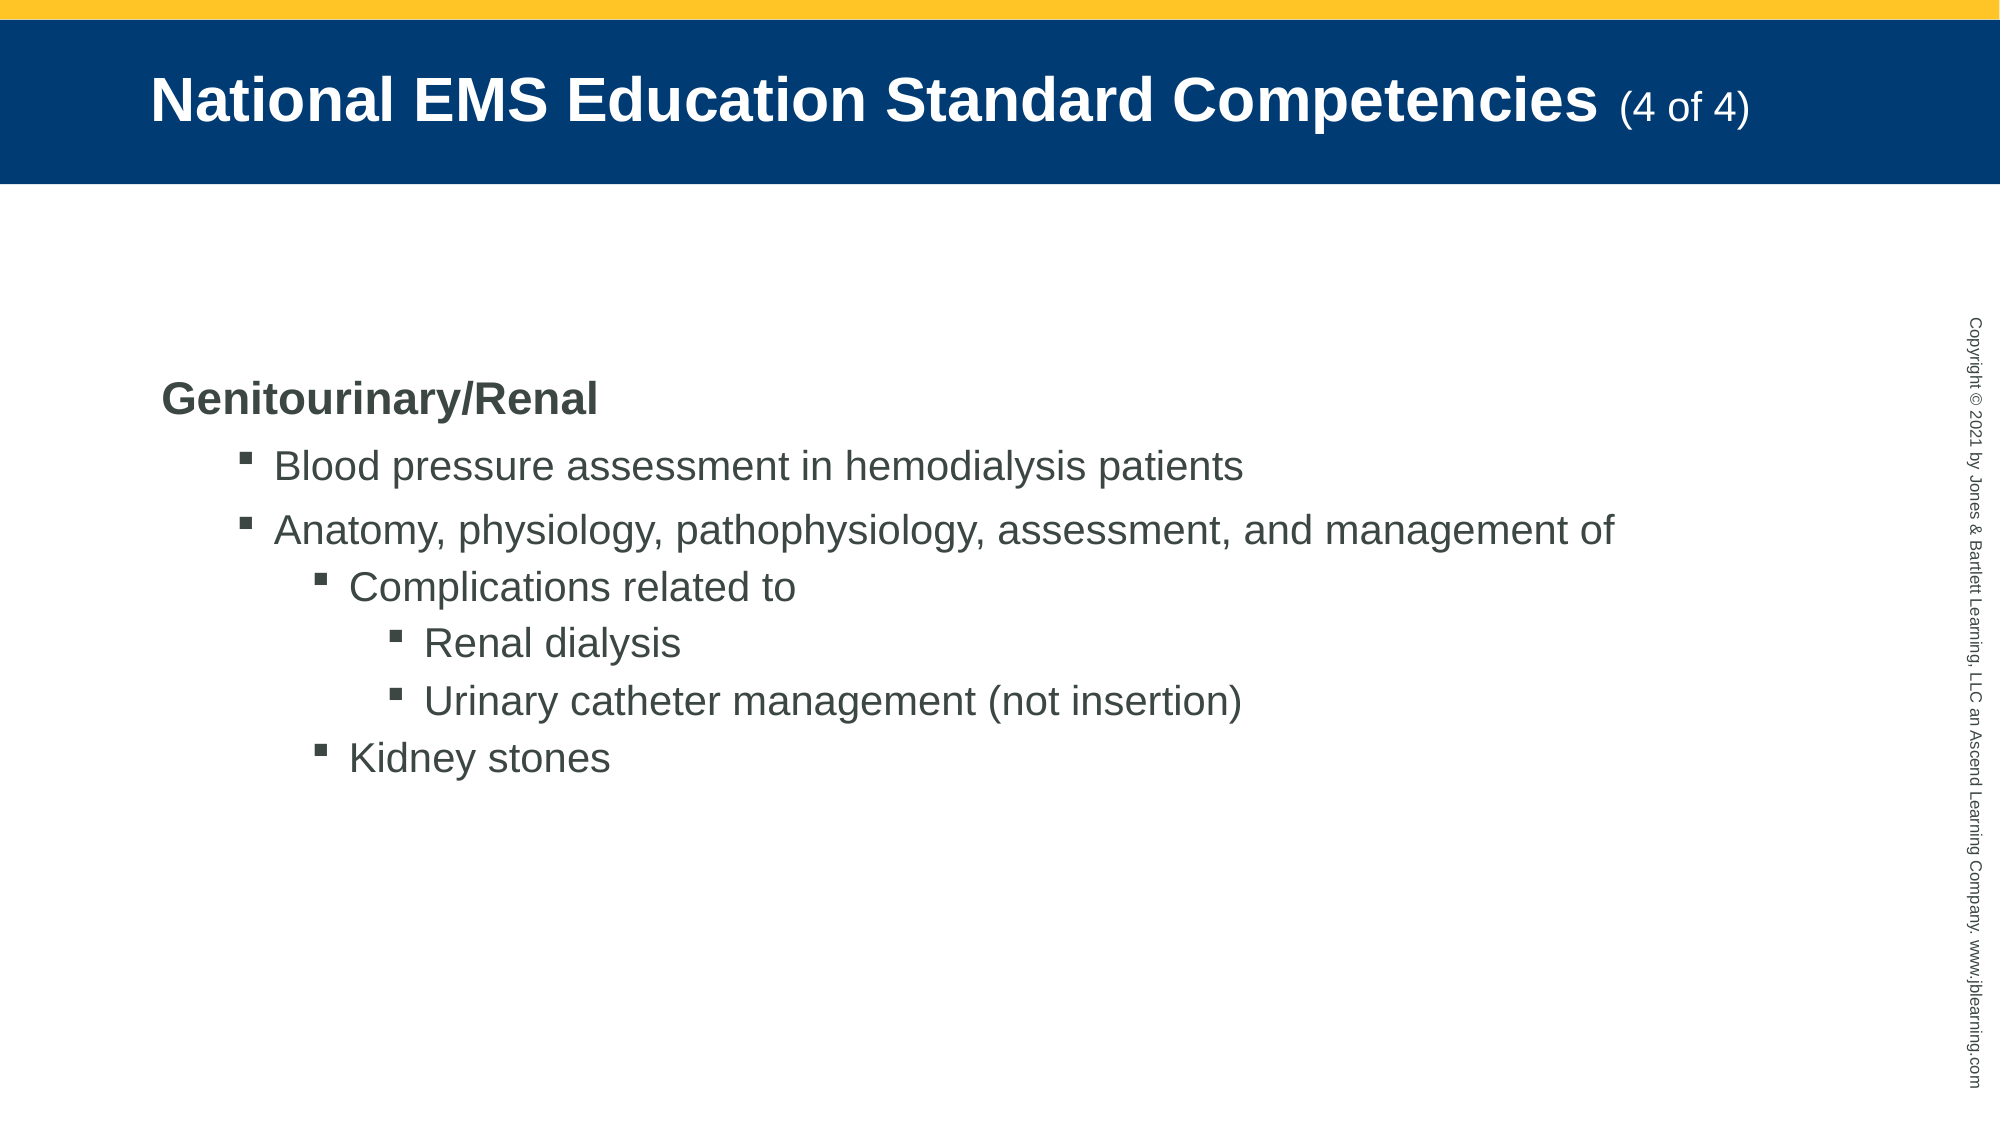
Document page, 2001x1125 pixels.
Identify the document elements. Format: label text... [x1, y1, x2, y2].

list Genitourinary/Renal Blood pressure assessment in hemodialysis patients Anatomy, physiology, pathophysiology, assessment, and management of Complications related to Renal dialysis Urinary catheter management (not insertion) Kidney stones [146, 361, 1859, 1016]
title National EMS Education Standard Competencies (4 of 4) [0, 19, 2000, 185]
